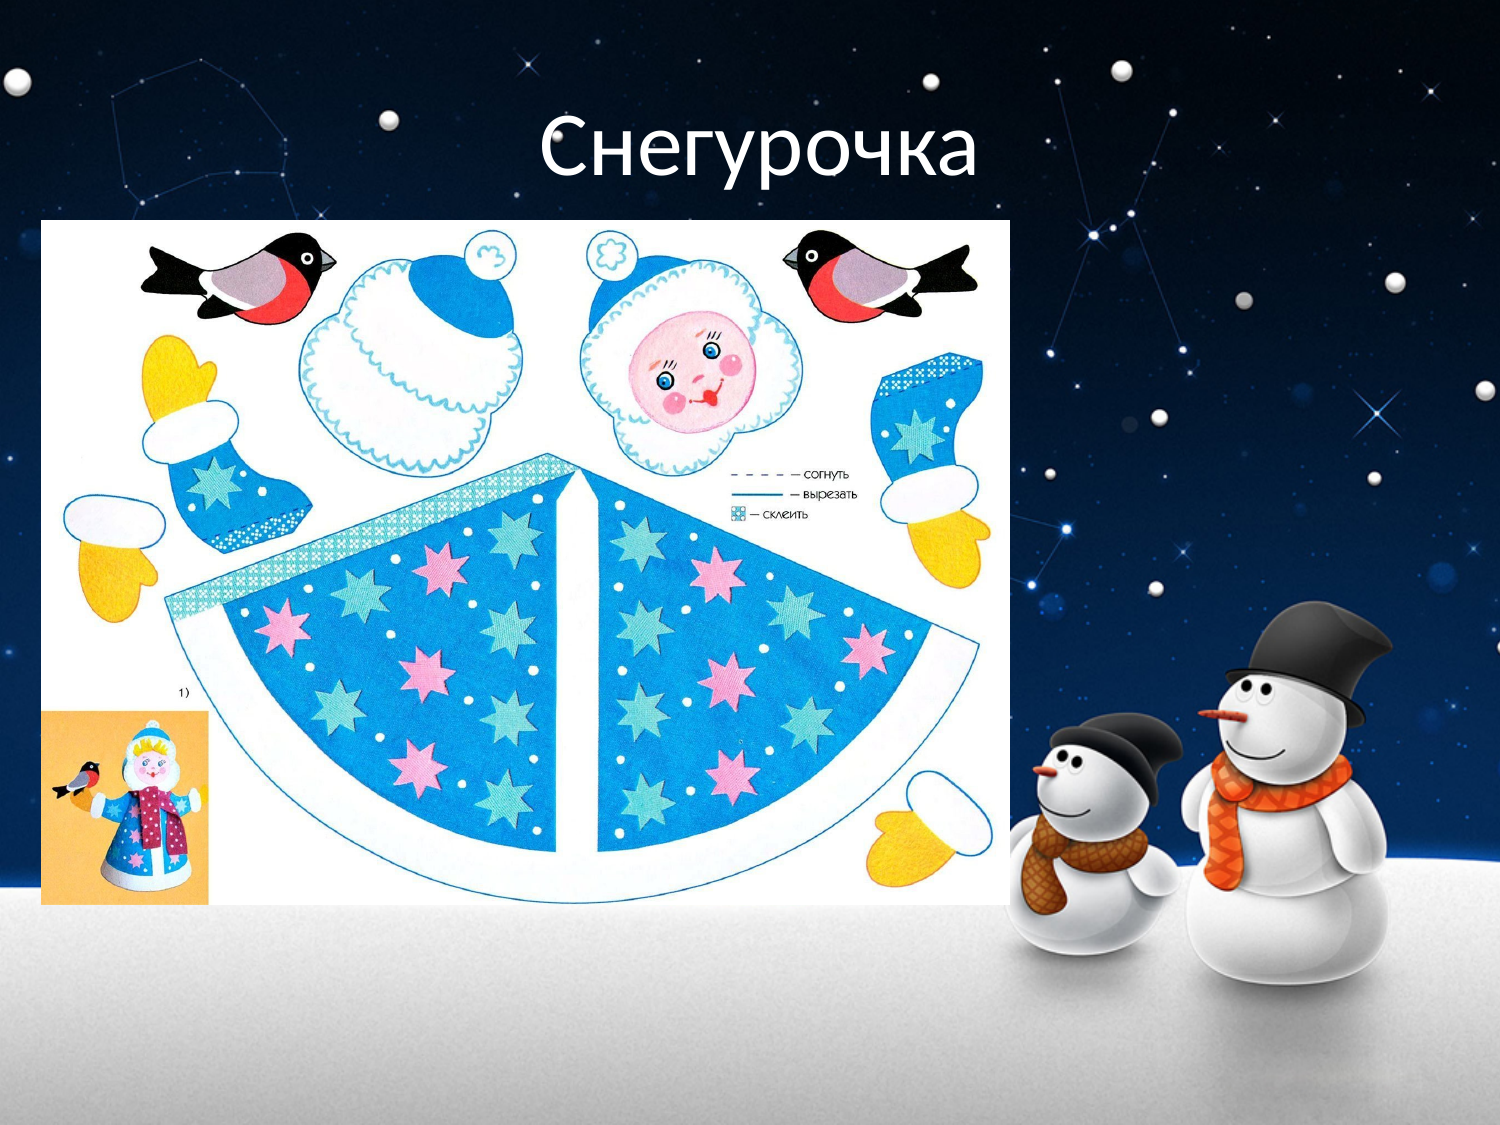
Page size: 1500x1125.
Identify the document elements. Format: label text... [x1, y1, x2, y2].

title Снегурочка [75, 45, 1425, 233]
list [40, 219, 1011, 906]
picture [0, 0, 1500, 1125]
